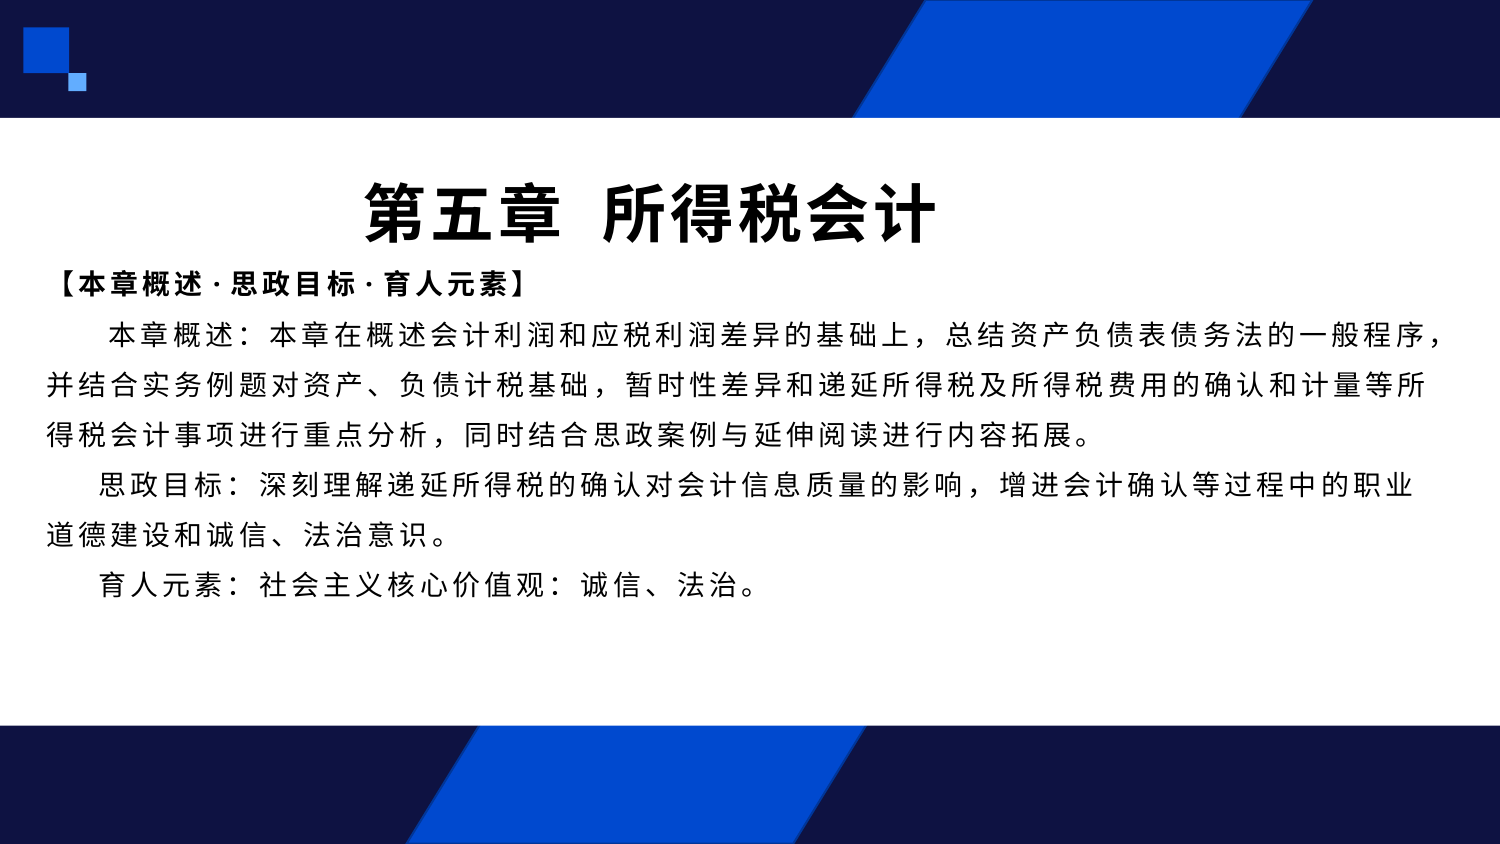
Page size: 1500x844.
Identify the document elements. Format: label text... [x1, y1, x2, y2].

title 第五章 所得税会计 【本章概述·思政目标·育人元素】 本章概述：本章在概述会计利润和应税利润差异的基础上，总结资产负债表债务法的一般程序，并结合实务例题对资产、负债计税基础，暂时性差异和递延所得税及所得税费用的确认和计量等所得税会计事项进行重点分析，同时结合思政案例与延伸阅读进行内容拓展。 思政目标：深刻理解递延所得税的确认对会计信息质量的影响，增进会计确认等过程中的职业道德建设和诚信、法治意识。 育人元素：社会主义核心价值观：诚信、法治。 [29, 126, 1457, 608]
